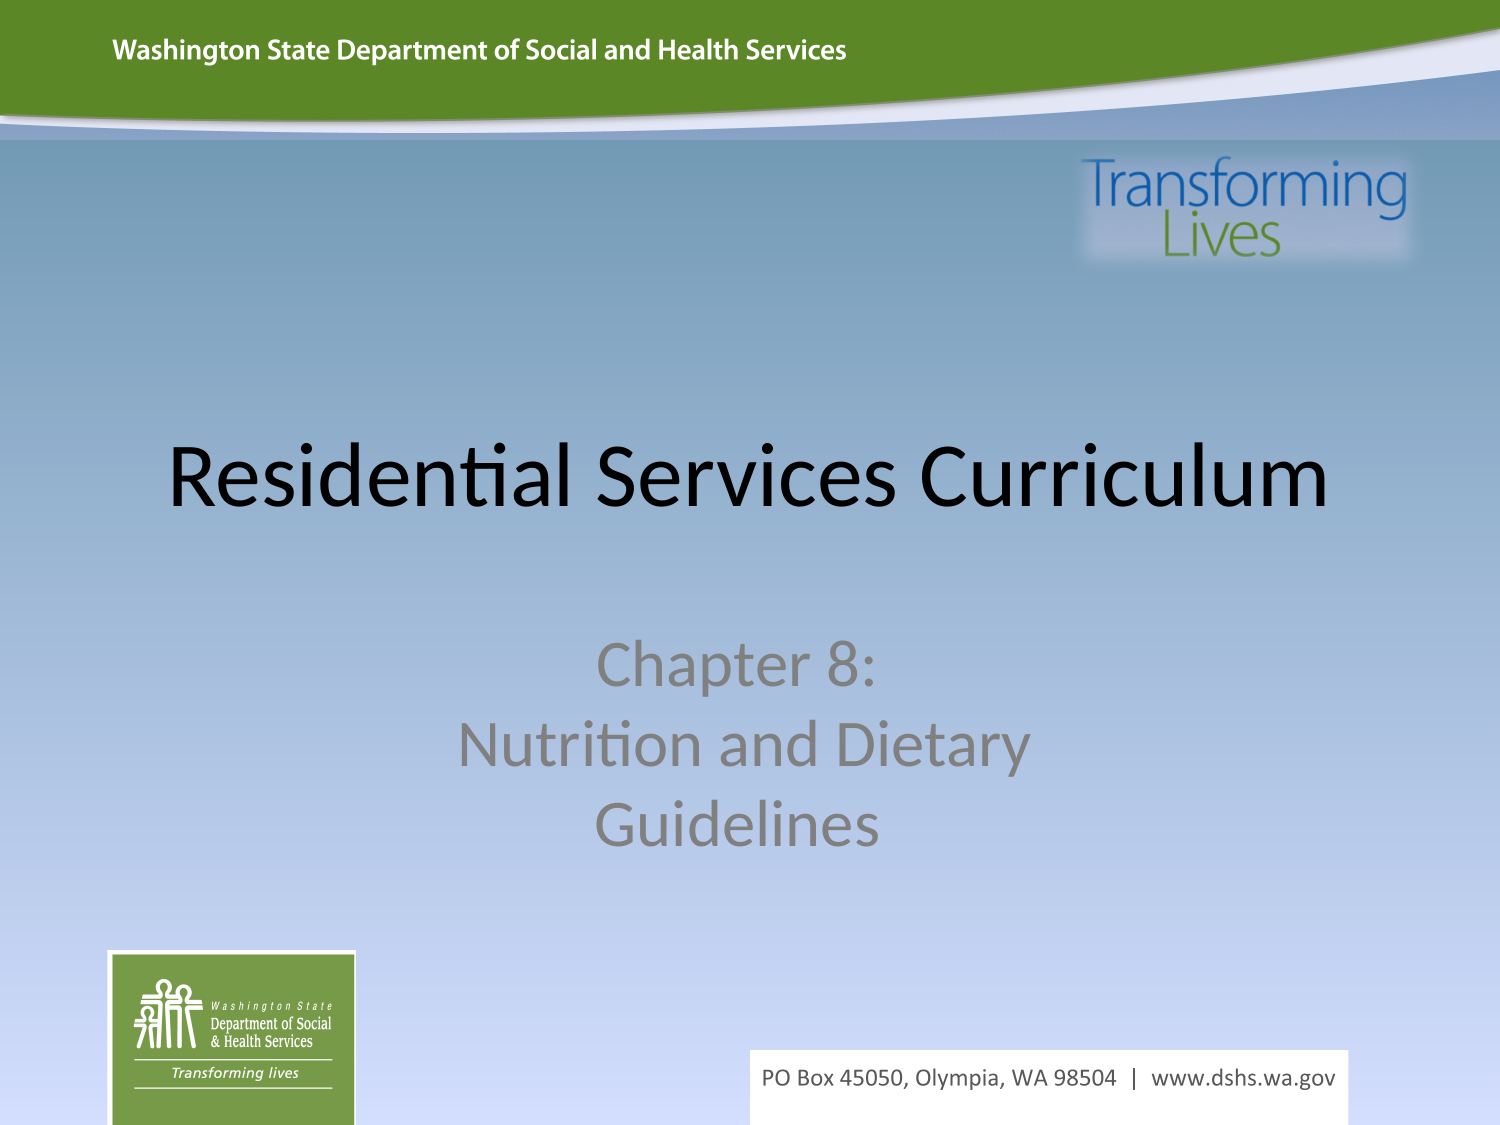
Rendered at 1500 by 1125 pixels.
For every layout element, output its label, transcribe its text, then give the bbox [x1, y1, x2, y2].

title Residential Services Curriculum [112, 349, 1388, 591]
picture [107, 950, 356, 1125]
picture [1092, 165, 1403, 251]
picture [0, 0, 1500, 140]
picture [750, 1050, 1349, 1125]
text_box Chapter 8: Nutrition and Dietary Guidelines [350, 612, 1125, 868]
